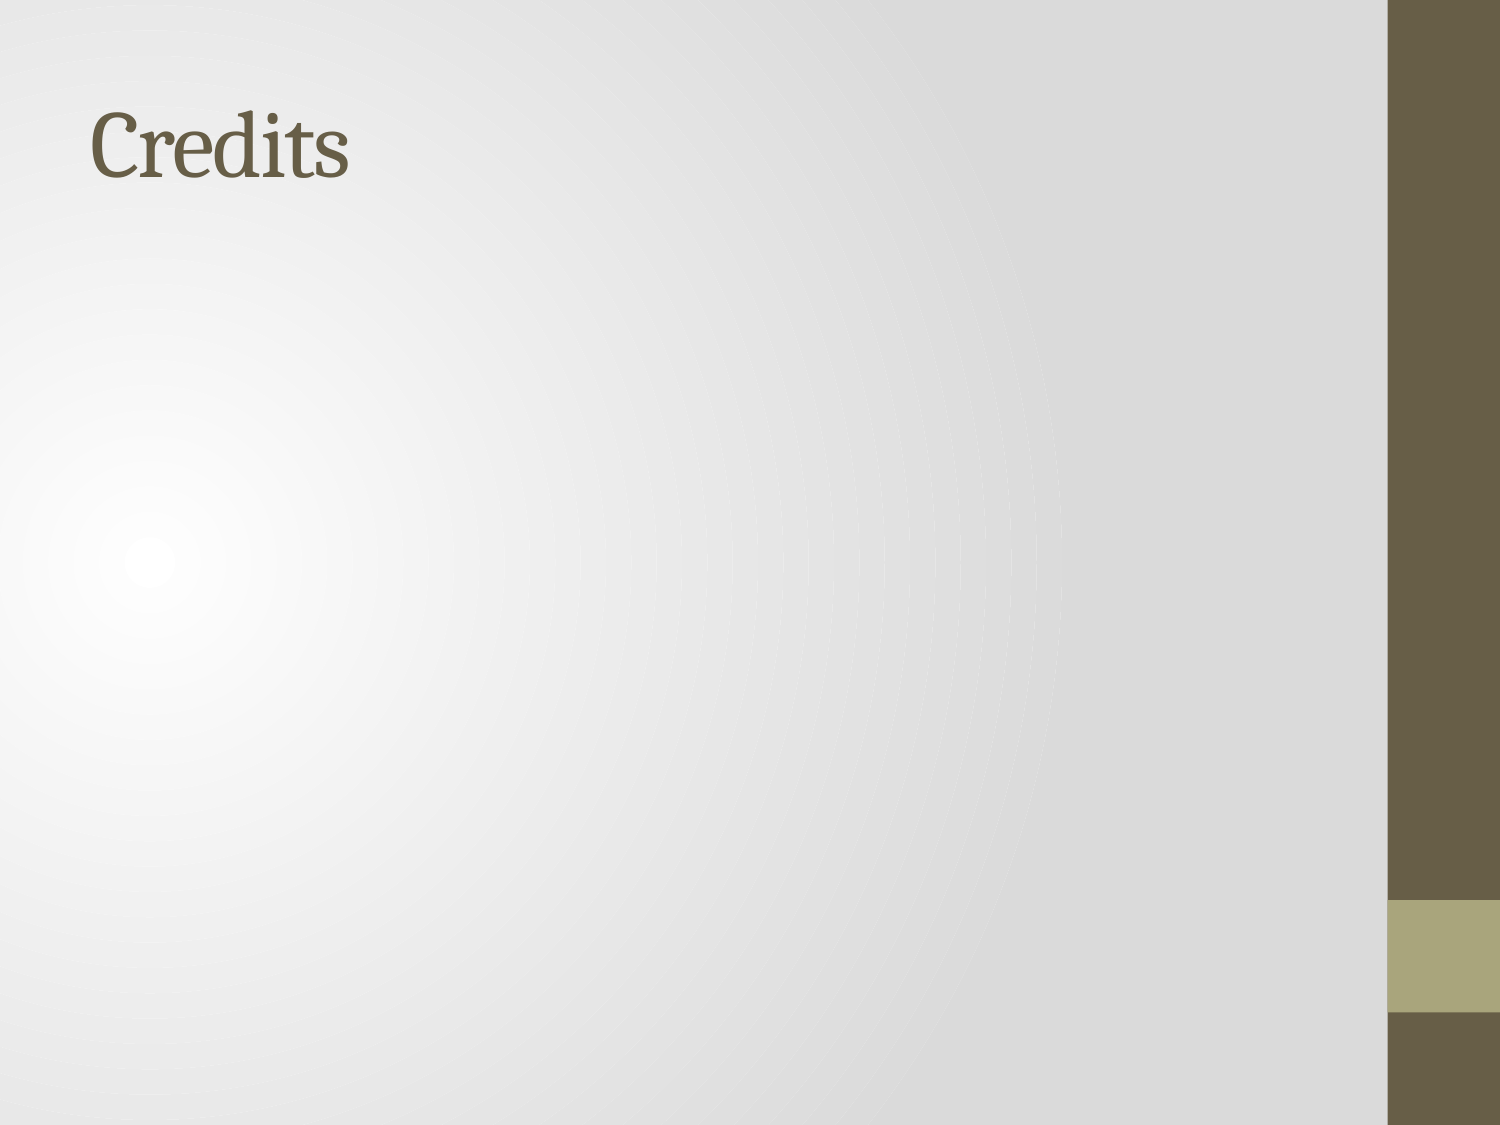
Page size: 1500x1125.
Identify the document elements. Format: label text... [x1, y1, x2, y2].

title Credits [75, 45, 1325, 233]
